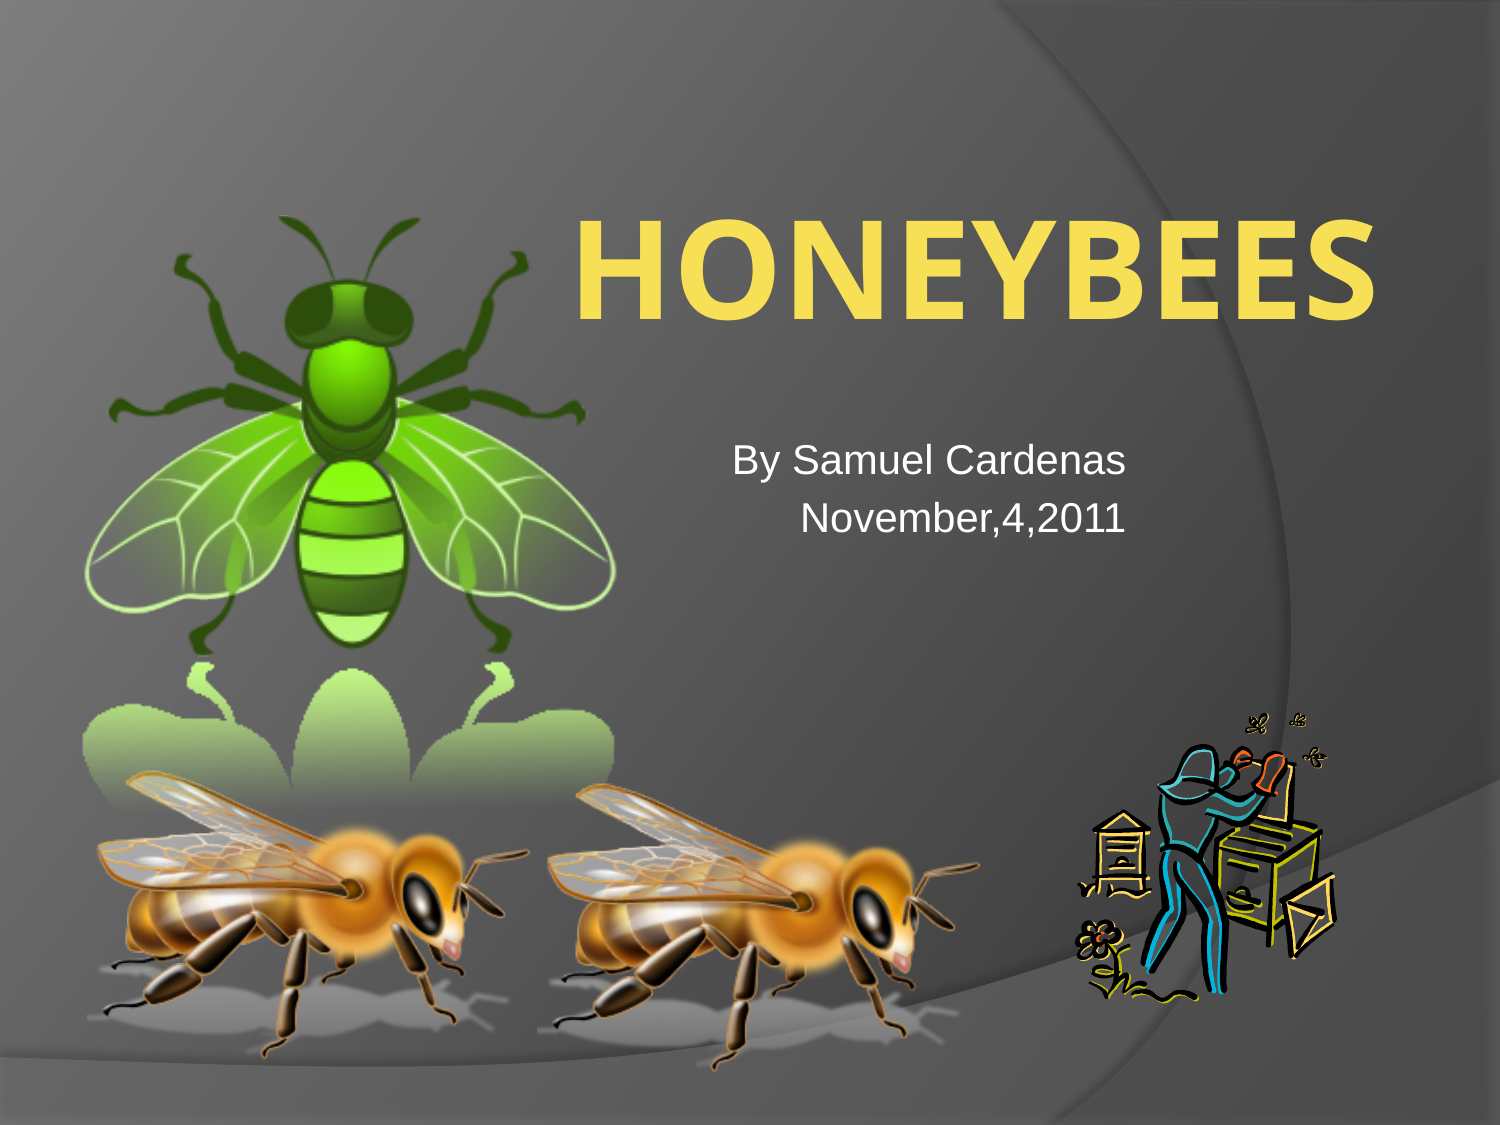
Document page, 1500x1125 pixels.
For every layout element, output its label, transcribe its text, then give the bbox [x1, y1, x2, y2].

picture [87, 822, 529, 1125]
picture [1074, 712, 1338, 1004]
picture [537, 712, 988, 1125]
title Honeybees [112, 174, 1388, 350]
picture [49, 212, 651, 813]
subtitle By Samuel Cardenas November,4,2011 [661, 253, 1134, 541]
